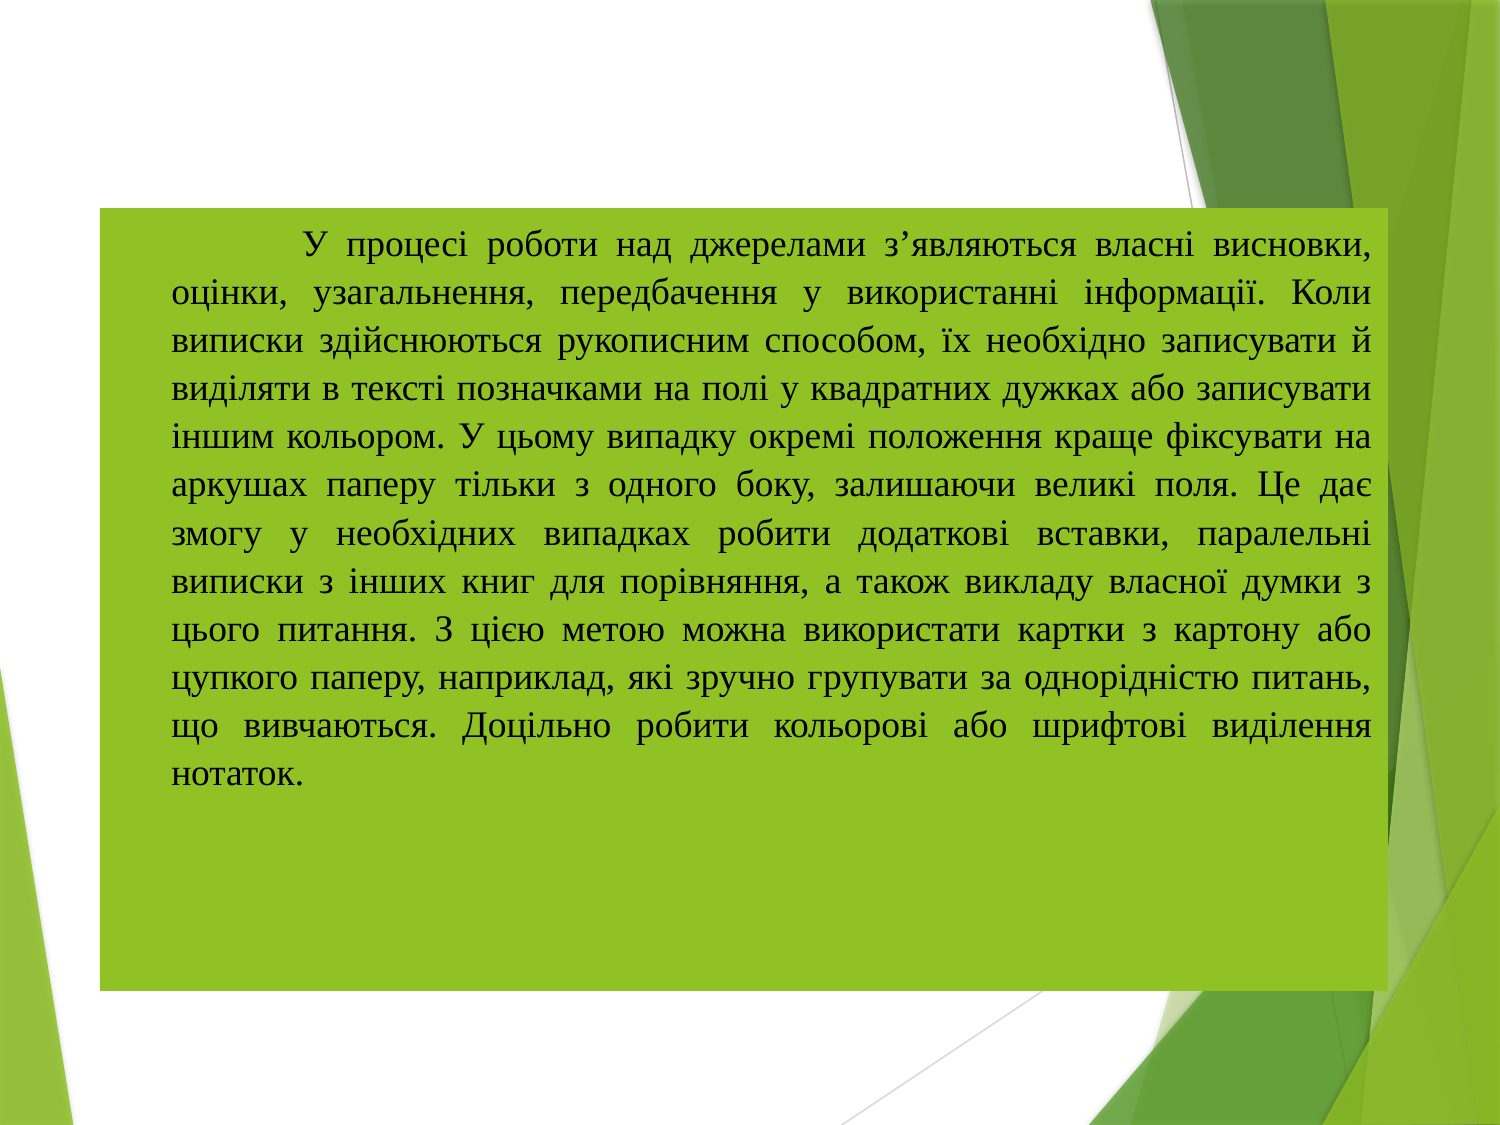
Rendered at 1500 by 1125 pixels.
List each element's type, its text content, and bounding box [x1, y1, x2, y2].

list У процесі роботи над джерелами з’являються власні висновки, оцінки, узагальнення, передбачення у використанні інформації. Коли виписки здійснюються рукописним способом, їх необхідно записувати й виділяти в тексті позначками на полі у квадратних дужках або записувати іншим кольором. У цьому випадку окремі положення краще фіксувати на аркушах паперу тільки з одного боку, залишаючи великі поля. Це дає змогу у необхідних випадках робити додаткові вставки, паралельні виписки з інших книг для порівняння, а також викладу власної думки з цього питання. З цією метою можна використати картки з картону або цупкого паперу, наприклад, які зручно групувати за однорідністю питань, що вивчаються. Доцільно робити кольорові або шрифтові виділення нотаток. [99, 208, 1388, 991]
